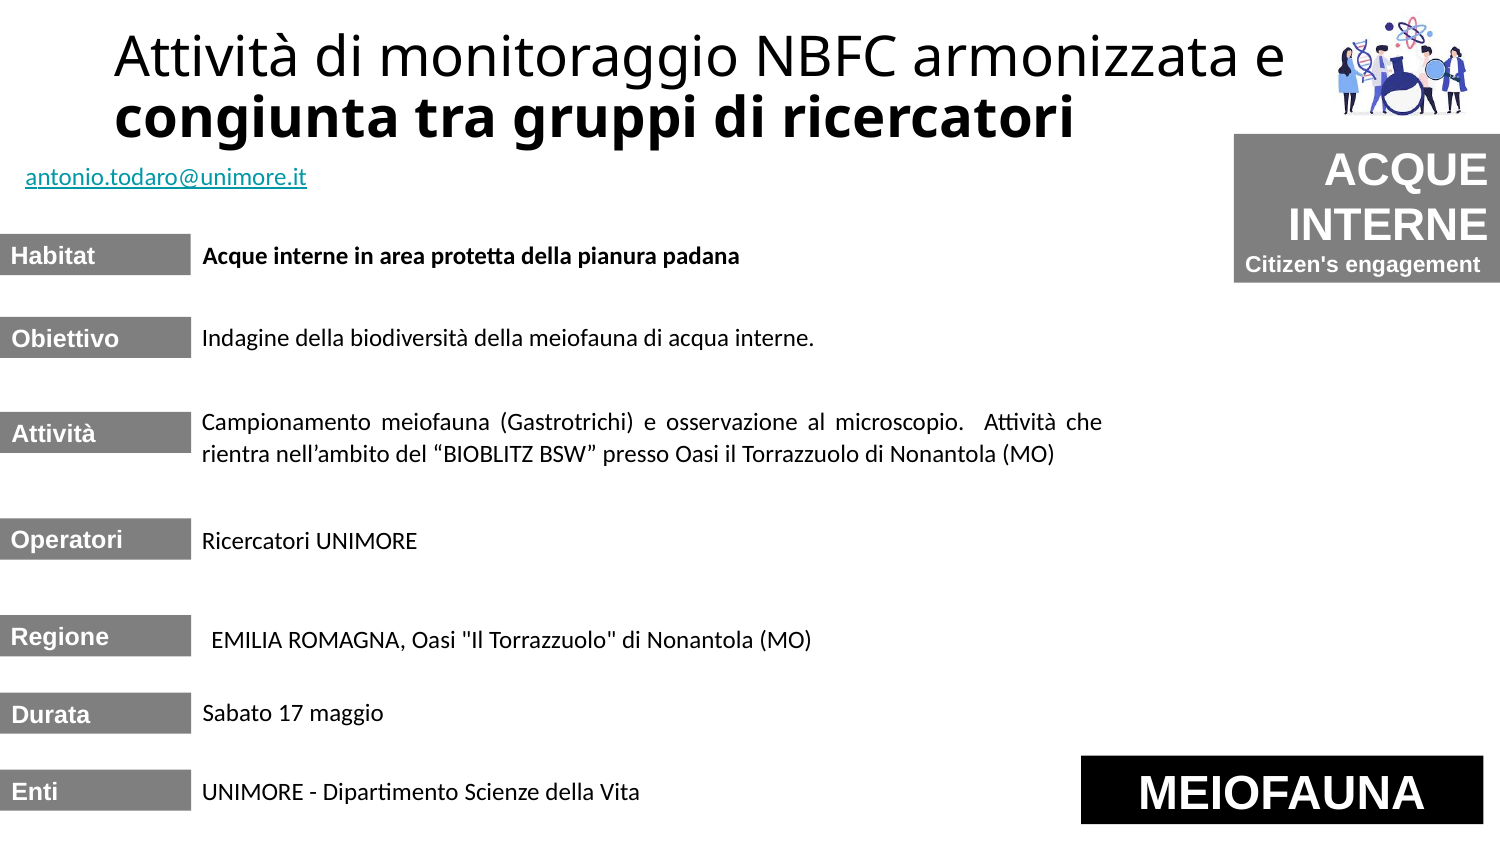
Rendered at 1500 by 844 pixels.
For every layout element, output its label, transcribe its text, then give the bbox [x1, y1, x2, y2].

text_box EMILIA ROMAGNA, Oasi "Il Torrazzuolo" di Nonantola (MO) [200, 617, 1484, 659]
text_box ACQUE INTERNE Citizen's engagement [1233, 133, 1500, 283]
text_box UNIMORE - Dipartimento Scienze della Vita [190, 769, 954, 811]
text_box Regione [0, 615, 192, 657]
text_box Habitat [0, 233, 191, 276]
text_box Sabato 17 maggio [191, 691, 1072, 733]
text_box Attività di monitoraggio NBFC armonizzata e congiunta tra gruppi di ricercatori [103, 7, 1307, 152]
text_box Obiettivo [0, 316, 192, 358]
text_box Indagine della biodiversità della meiofauna di acqua interne. [190, 315, 1205, 357]
text_box Durata [0, 692, 192, 734]
text_box antonio.todaro@unimore.it [14, 152, 1267, 196]
text_box Ricercatori UNIMORE [190, 516, 954, 560]
text_box Enti [0, 769, 190, 811]
picture [1322, 11, 1485, 130]
text_box Campionamento meiofauna (Gastrotrichi) e osservazione al microscopio. Attività che rientra nell’ambito del “BIOBLITZ BSW” presso Oasi il Torrazzuolo di Nonantola (MO) [190, 397, 1116, 473]
text_box Acque interne in area protetta della pianura padana [191, 233, 1233, 275]
text_box Attività [0, 411, 190, 453]
text_box Operatori [0, 518, 190, 560]
text_box MEIOFAUNA [1081, 755, 1484, 825]
